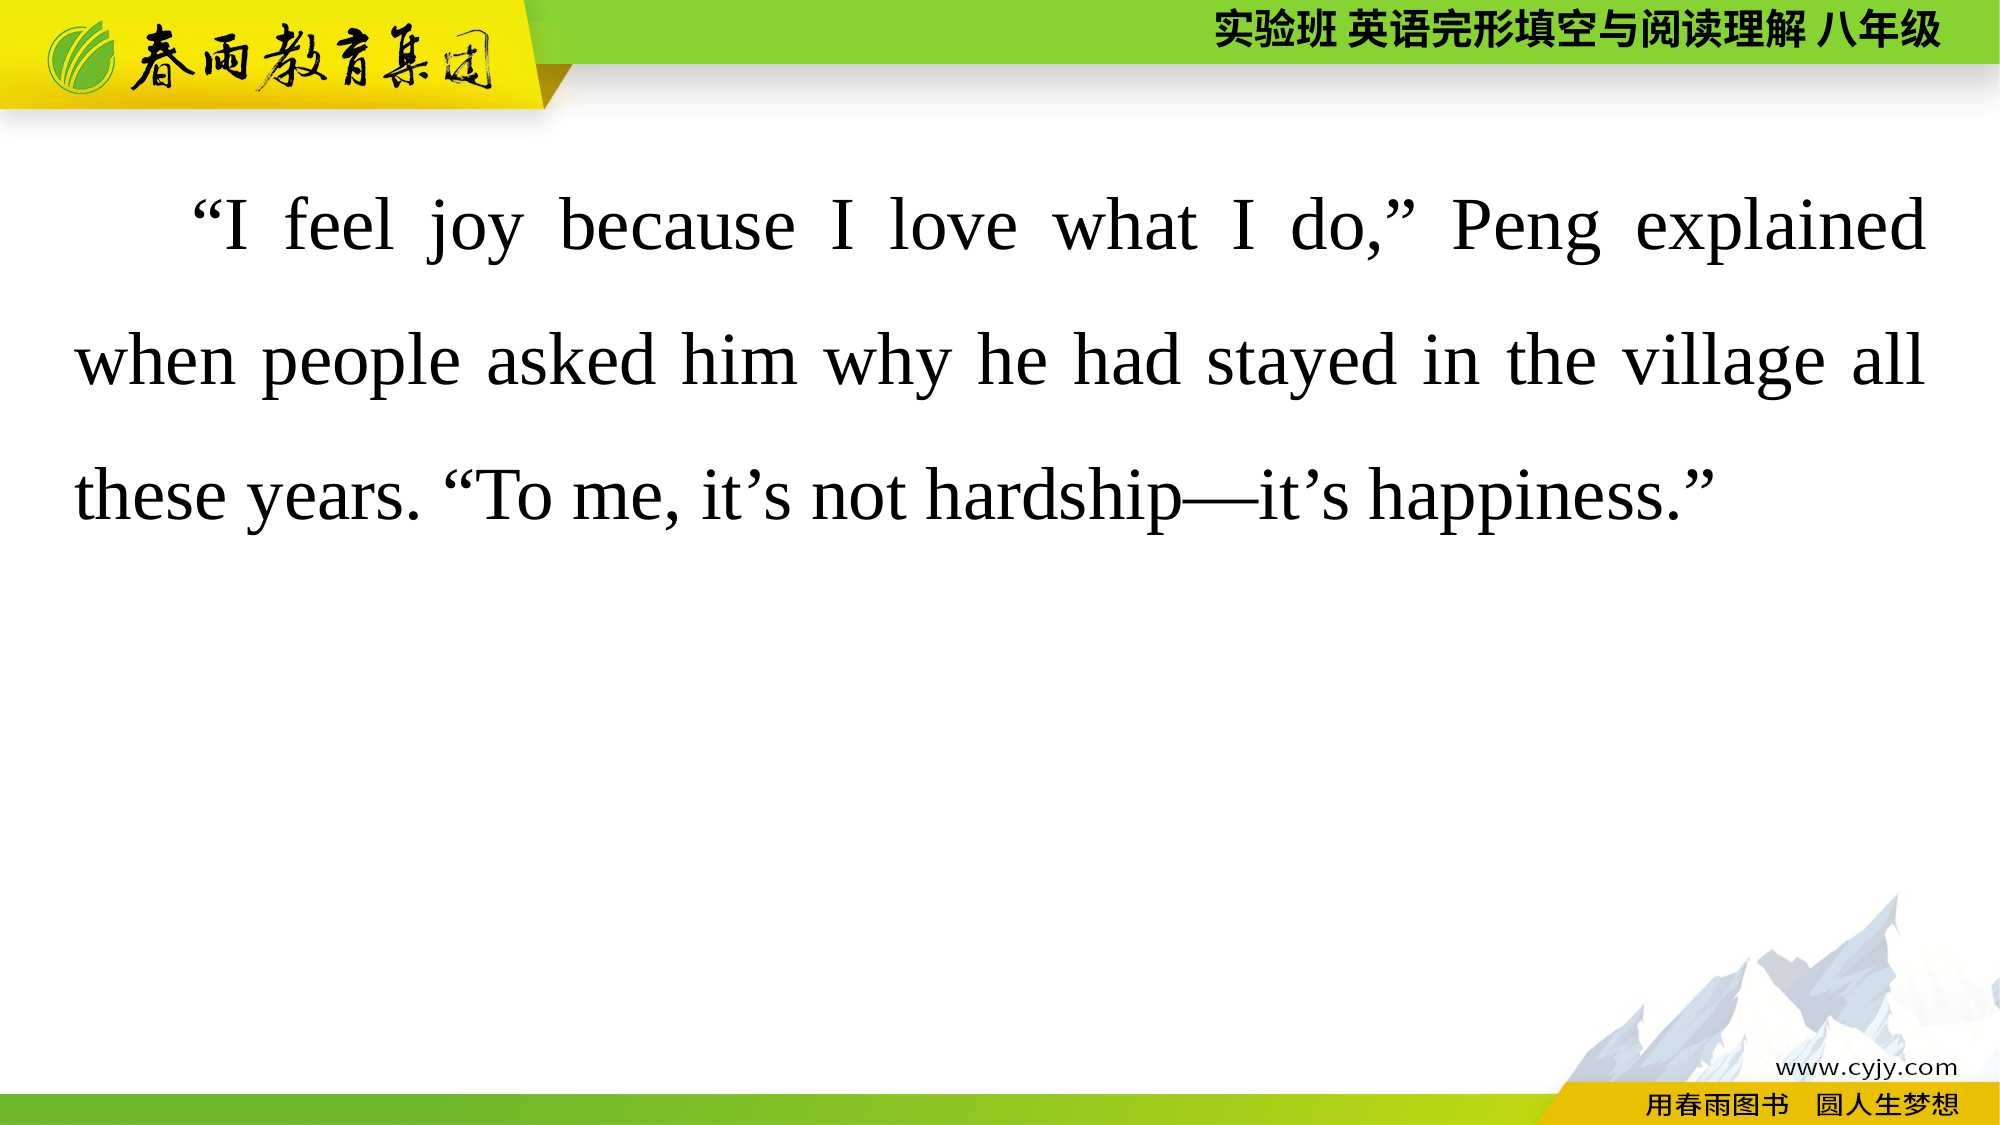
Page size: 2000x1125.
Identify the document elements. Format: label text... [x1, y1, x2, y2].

list “I feel joy because I love what I do,” Peng explained when people asked him why he had stayed in the village all these years. “To me, it’s not hardship—it’s happiness.” [59, 122, 1944, 531]
picture [0, 0, 2000, 1125]
